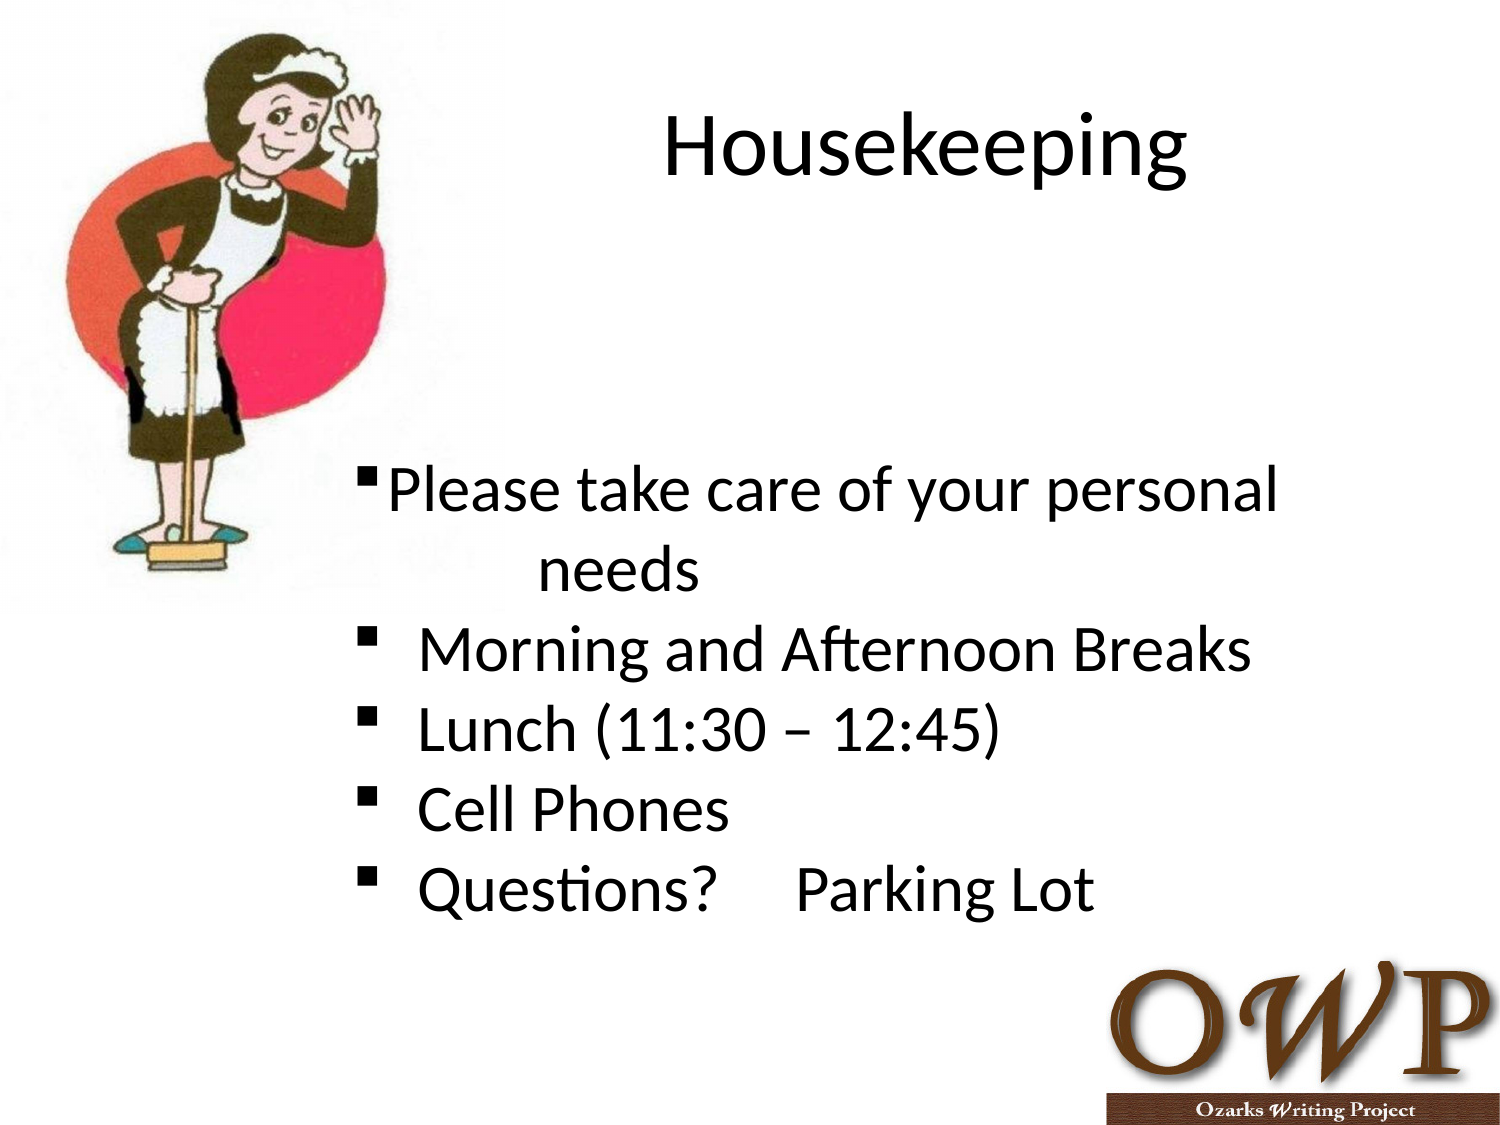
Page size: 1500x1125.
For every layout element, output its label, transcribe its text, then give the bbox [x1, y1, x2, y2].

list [1106, 951, 1500, 1125]
text_box Please take care of your personal needs Morning and Afternoon Breaks Lunch (11:30 – 12:45) Cell Phones Questions? Parking Lot [337, 437, 1375, 932]
picture [0, 0, 505, 615]
title Housekeeping [508, 44, 1426, 233]
